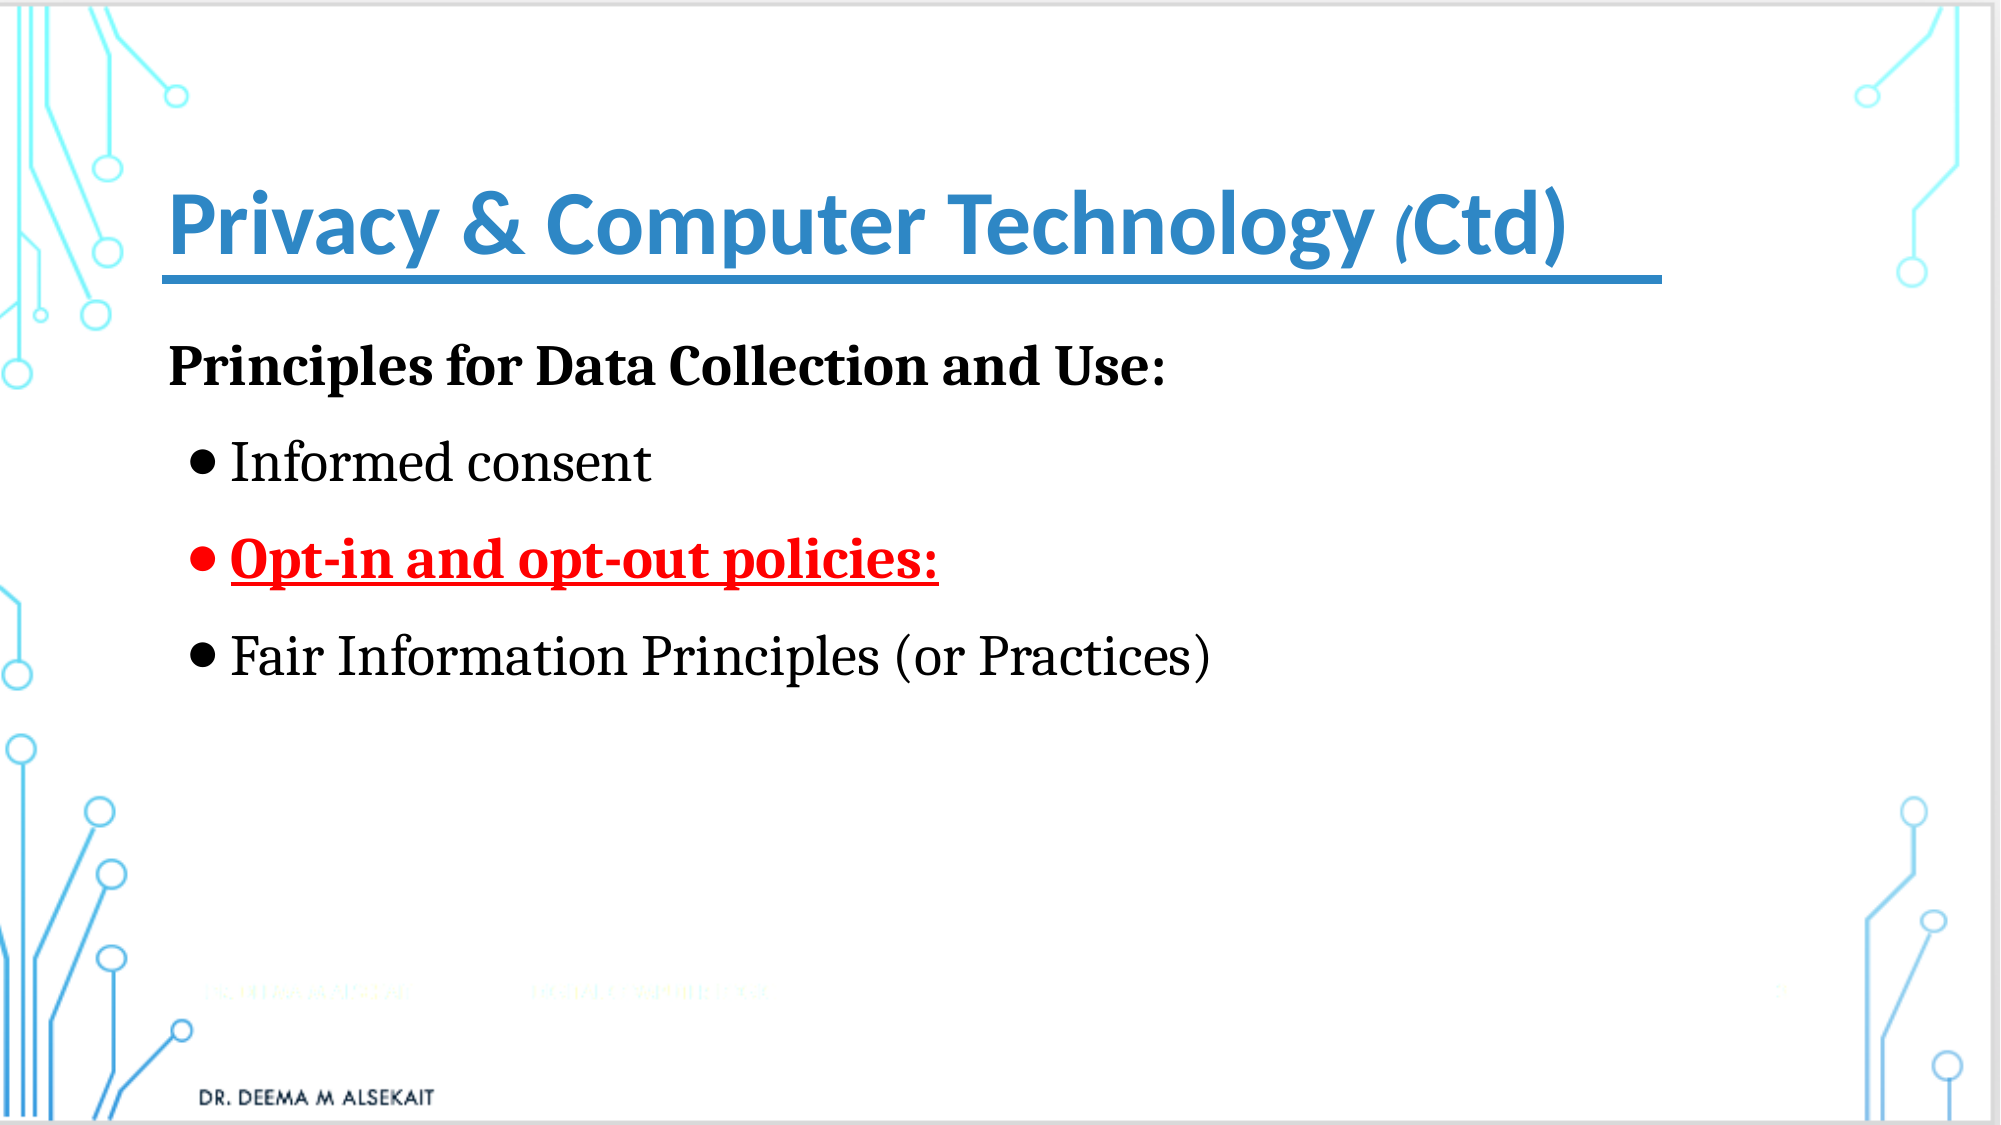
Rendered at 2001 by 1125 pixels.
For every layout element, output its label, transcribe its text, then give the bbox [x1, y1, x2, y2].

list Principles for Data Collection and Use: Informed consent Opt-in and opt-out policies: Fair Information Principles (or Practices) [161, 307, 1820, 904]
picture [0, 0, 2001, 1125]
title Privacy & Computer Technology (Ctd) [161, 20, 1640, 275]
